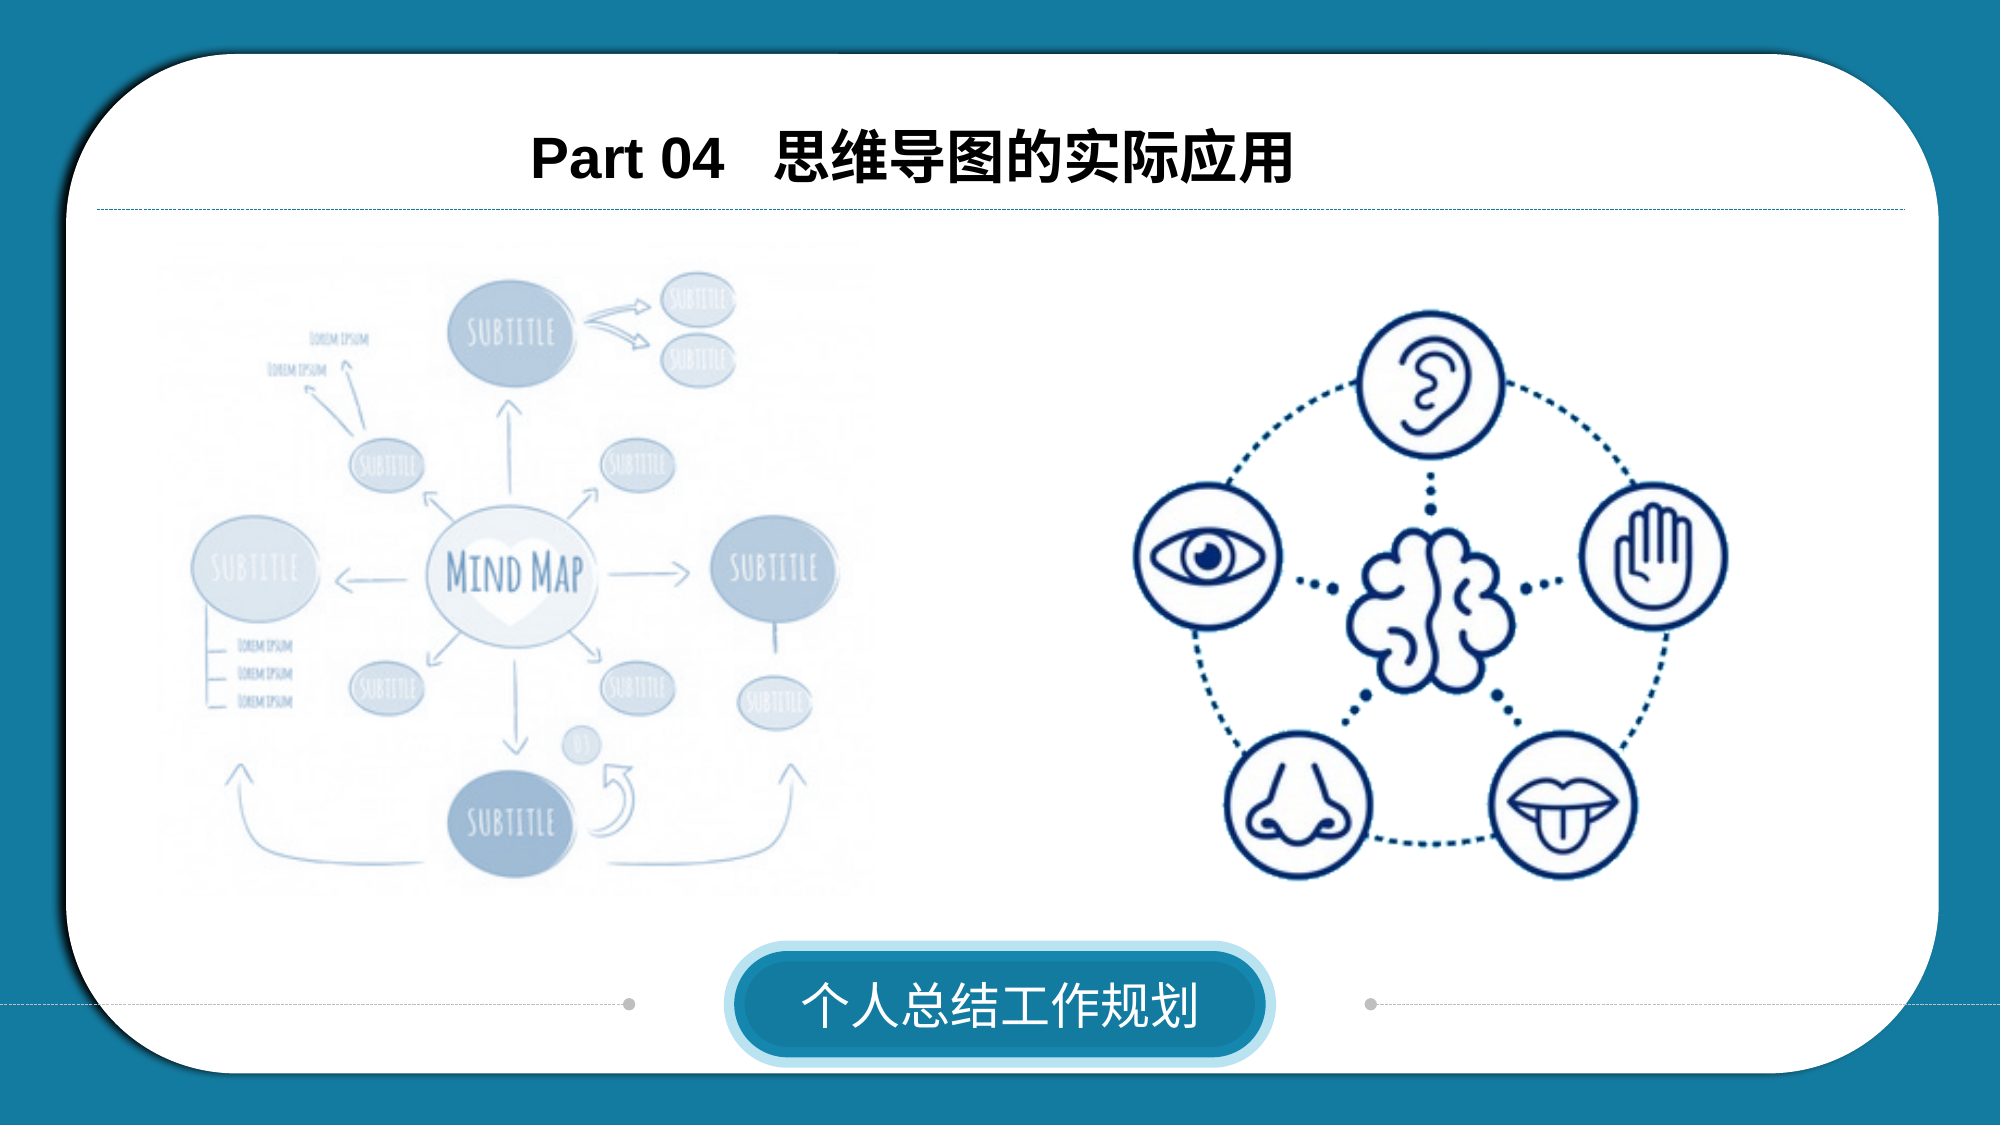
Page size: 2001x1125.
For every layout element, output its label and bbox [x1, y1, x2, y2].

text_box [96, 112, 1905, 210]
picture [1061, 220, 1797, 956]
picture [157, 241, 875, 897]
text_box [0, 950, 2000, 1058]
